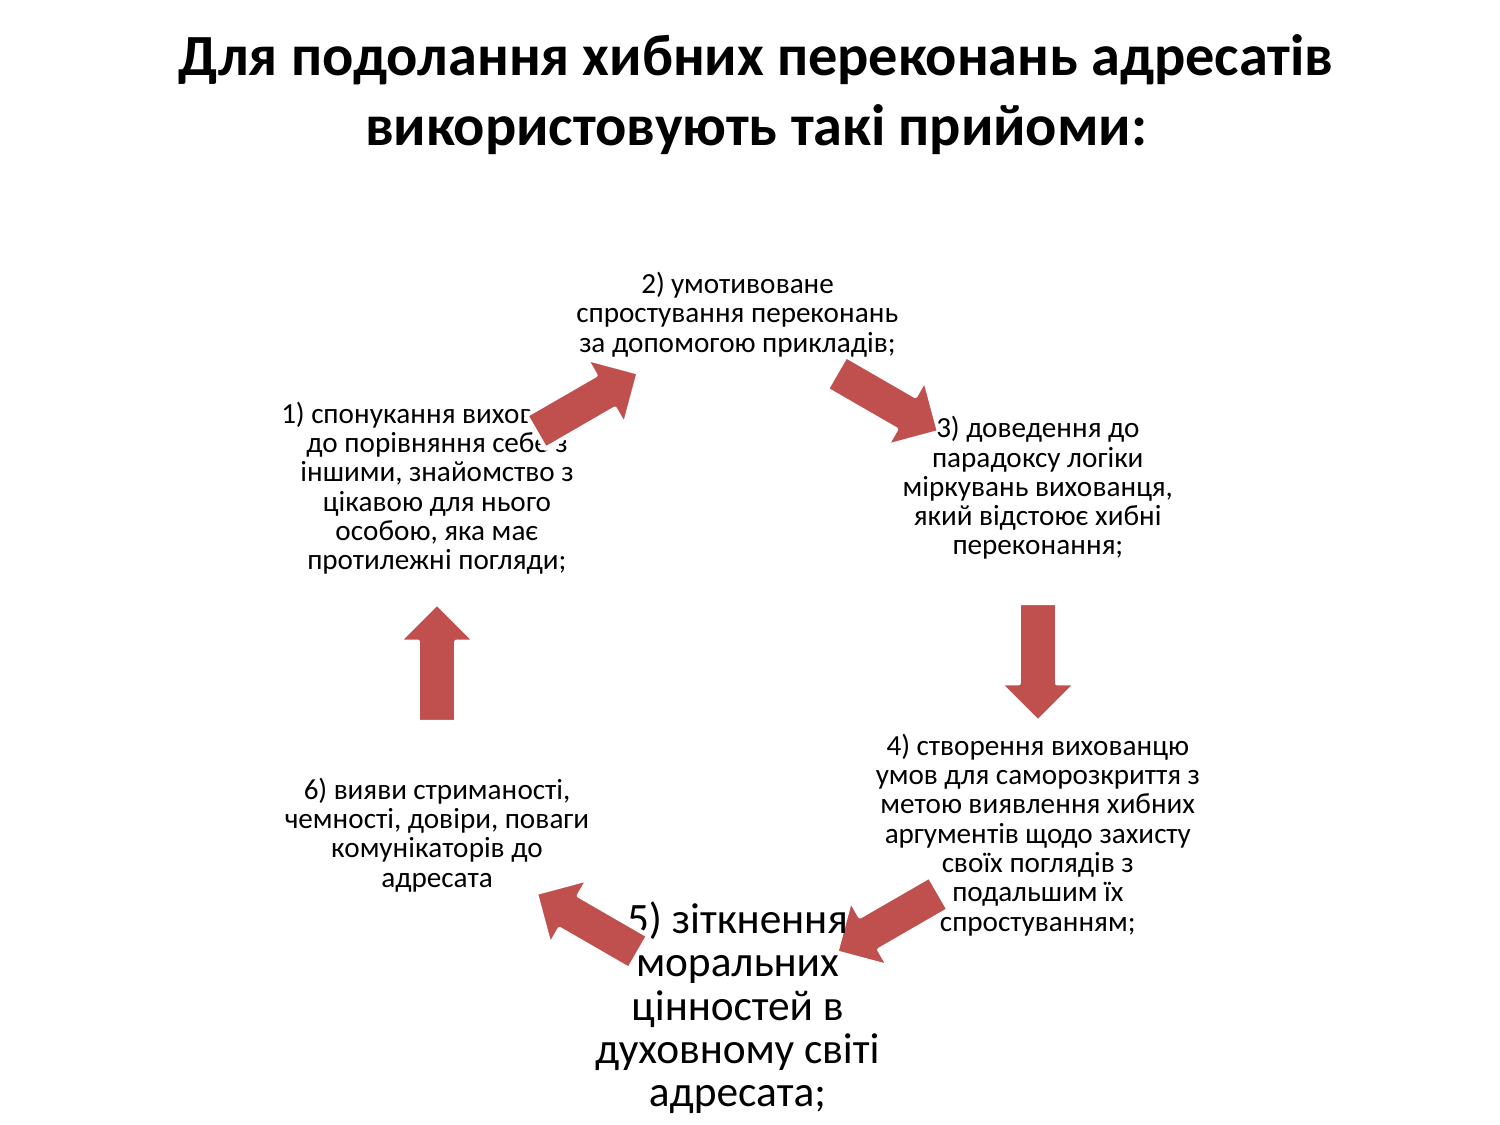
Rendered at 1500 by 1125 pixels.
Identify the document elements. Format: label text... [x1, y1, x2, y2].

title Для подолання хибних переконань адресатів використовують такі прийоми: [125, 0, 1388, 175]
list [24, 199, 1451, 1125]
